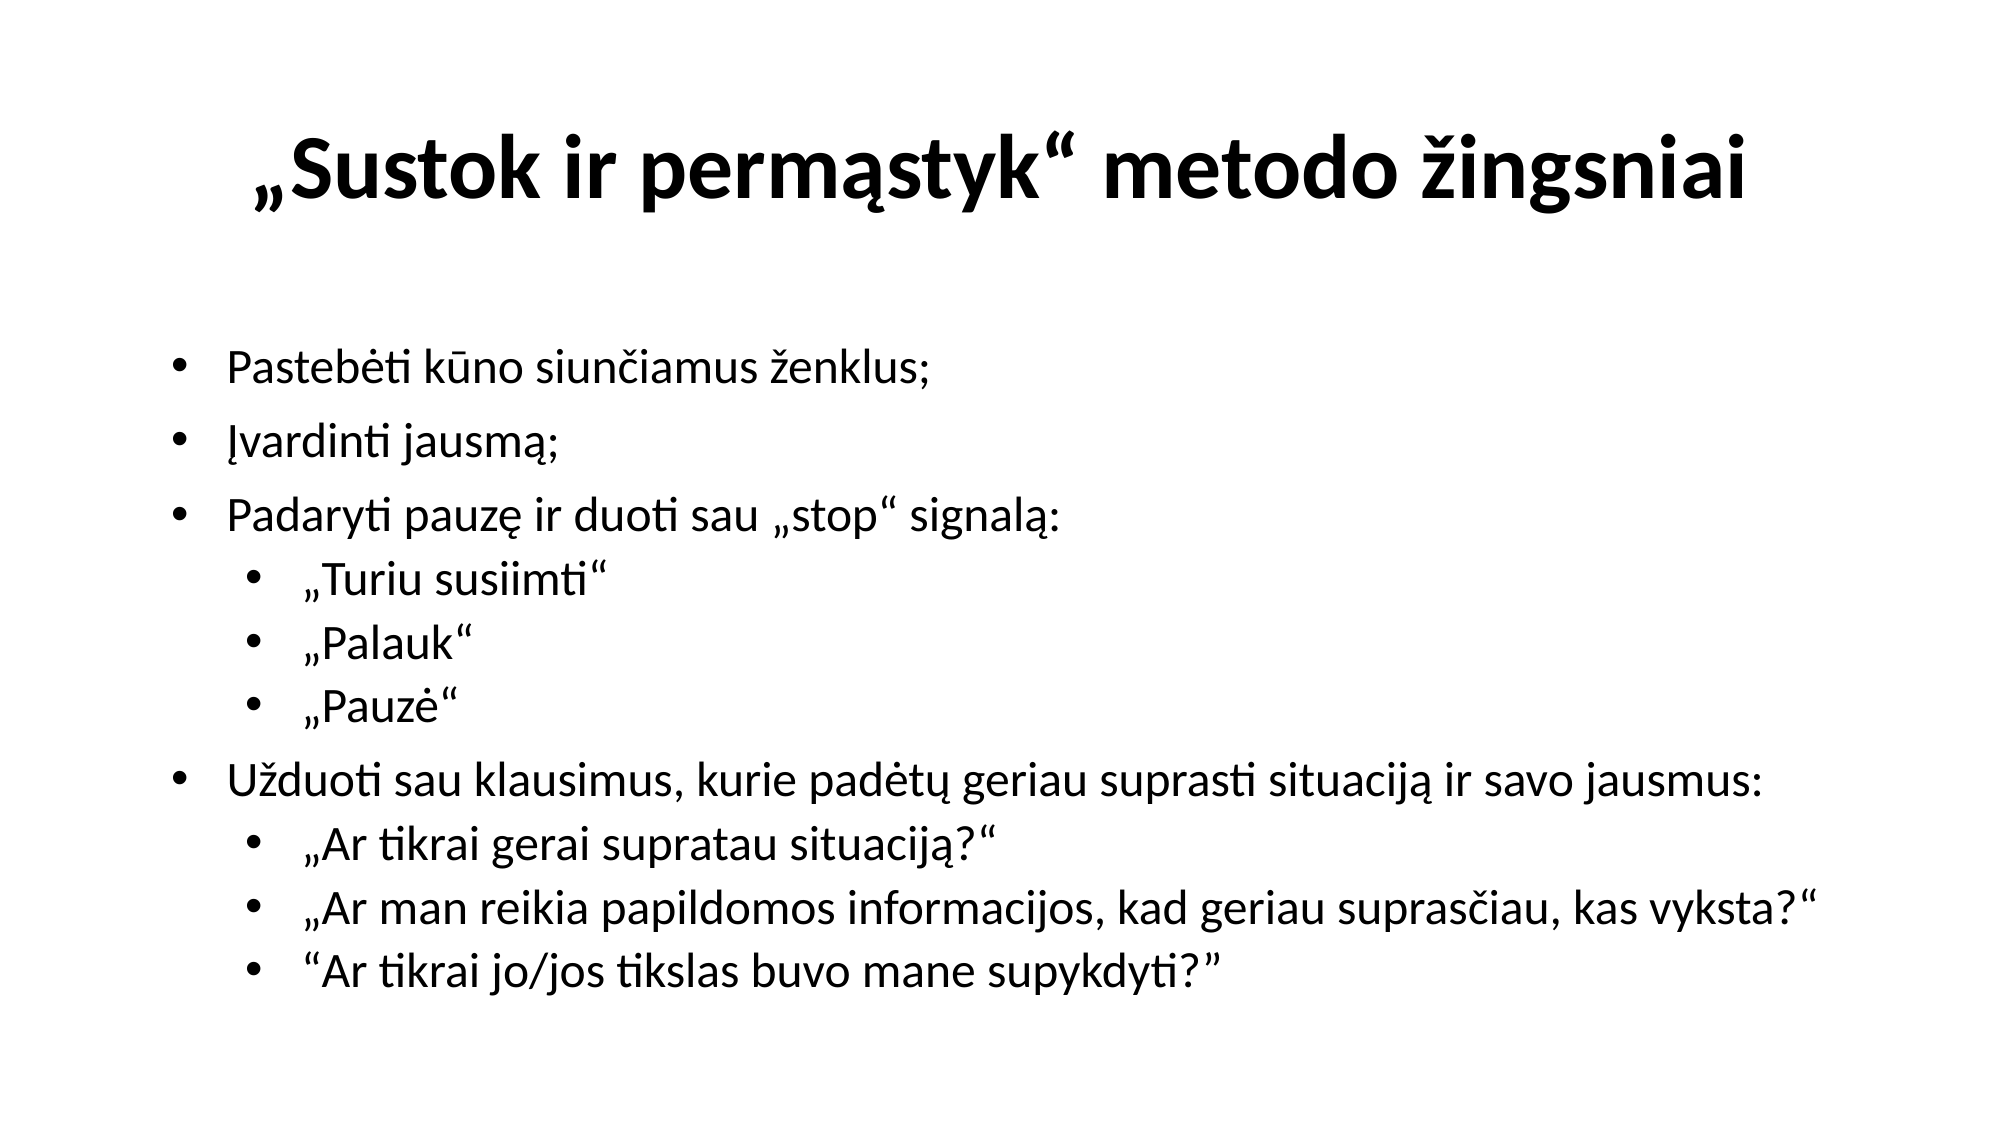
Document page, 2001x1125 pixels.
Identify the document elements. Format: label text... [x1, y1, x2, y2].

title „Sustok ir permąstyk“ metodo žingsniai [137, 59, 1863, 278]
list Pastebėti kūno siunčiamus ženklus; Įvardinti jausmą; Padaryti pauzę ir duoti sau „stop“ signalą: „Turiu susiimti“ „Palauk“ „Pauzė“ Užduoti sau klausimus, kurie padėtų geriau suprasti situaciją ir savo jausmus: „Ar tikrai gerai supratau situaciją?“ „Ar man reikia papildomos informacijos, kad geriau suprasčiau, kas vyksta?“ “Ar tikrai jo/jos tikslas buvo mane supykdyti?” [137, 333, 1863, 1014]
